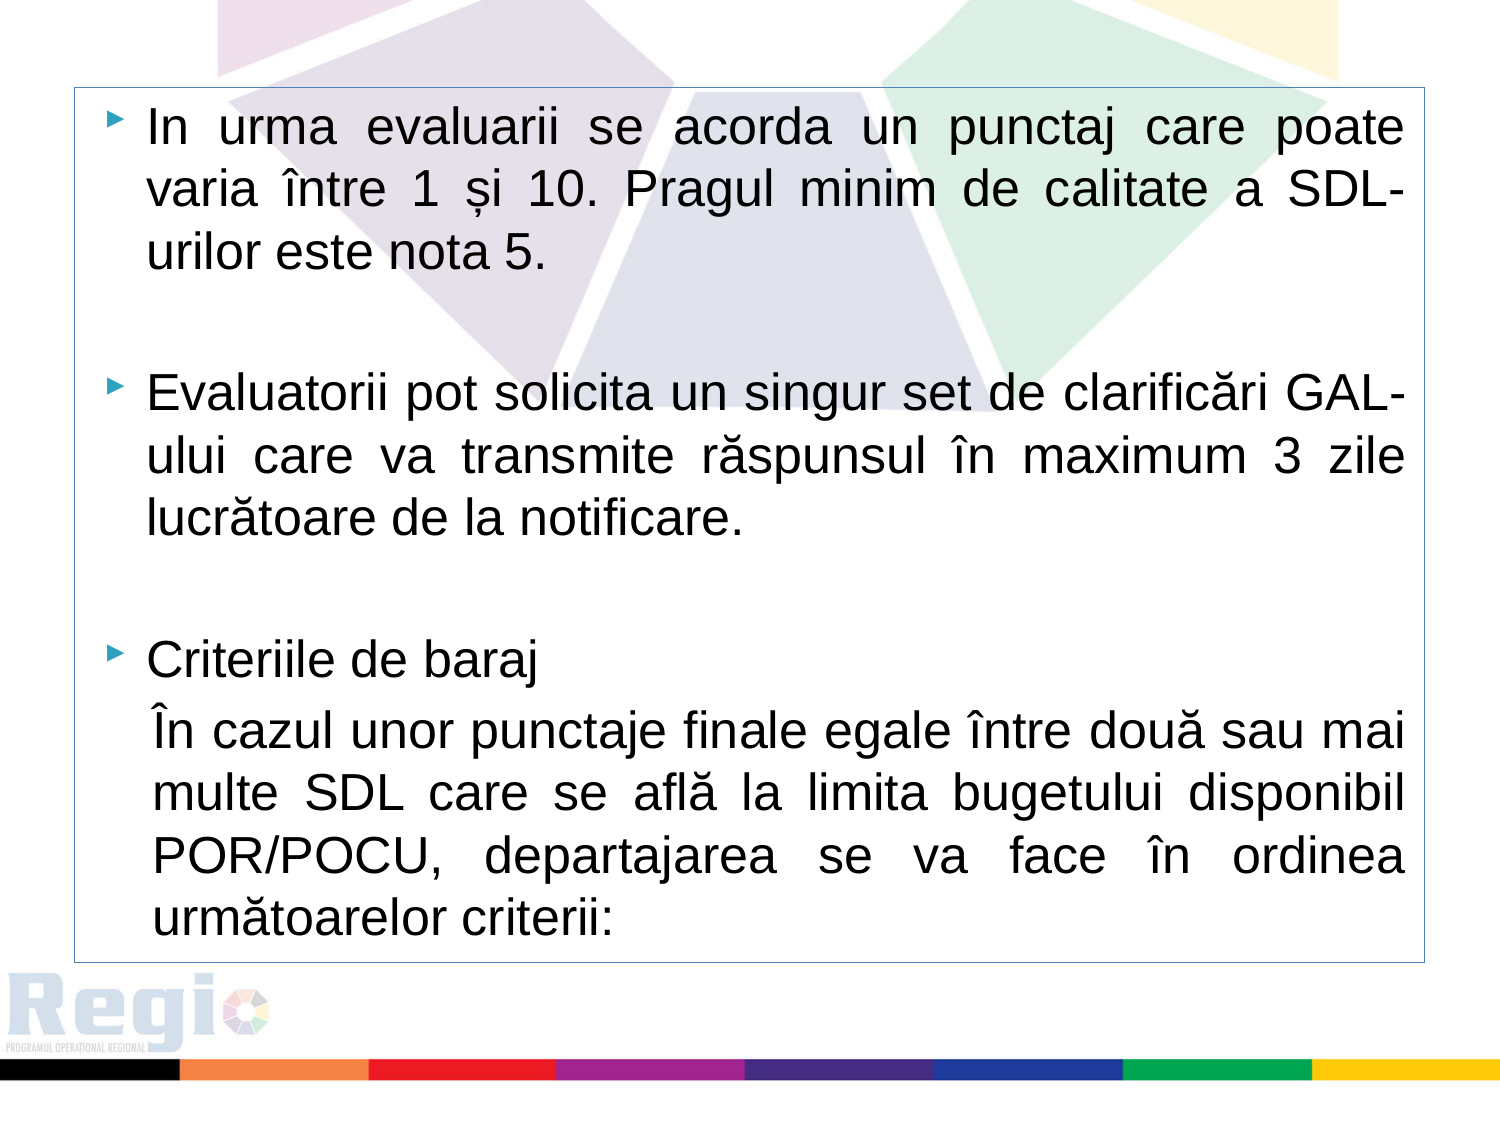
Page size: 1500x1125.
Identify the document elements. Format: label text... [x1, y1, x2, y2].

text_box In urma evaluarii se acorda un punctaj care poate varia între 1 și 10. Pragul minim de calitate a SDL-urilor este nota 5. Evaluatorii pot solicita un singur set de clarificări GAL-ului care va transmite răspunsul în maximum 3 zile lucrătoare de la notificare. Criteriile de baraj În cazul unor punctaje finale egale între două sau mai multe SDL care se află la limita bugetului disponibil POR/POCU, departajarea se va face în ordinea următoarelor criterii: [71, 84, 1422, 954]
picture [0, 0, 1500, 1125]
list [75, 87, 1425, 1005]
